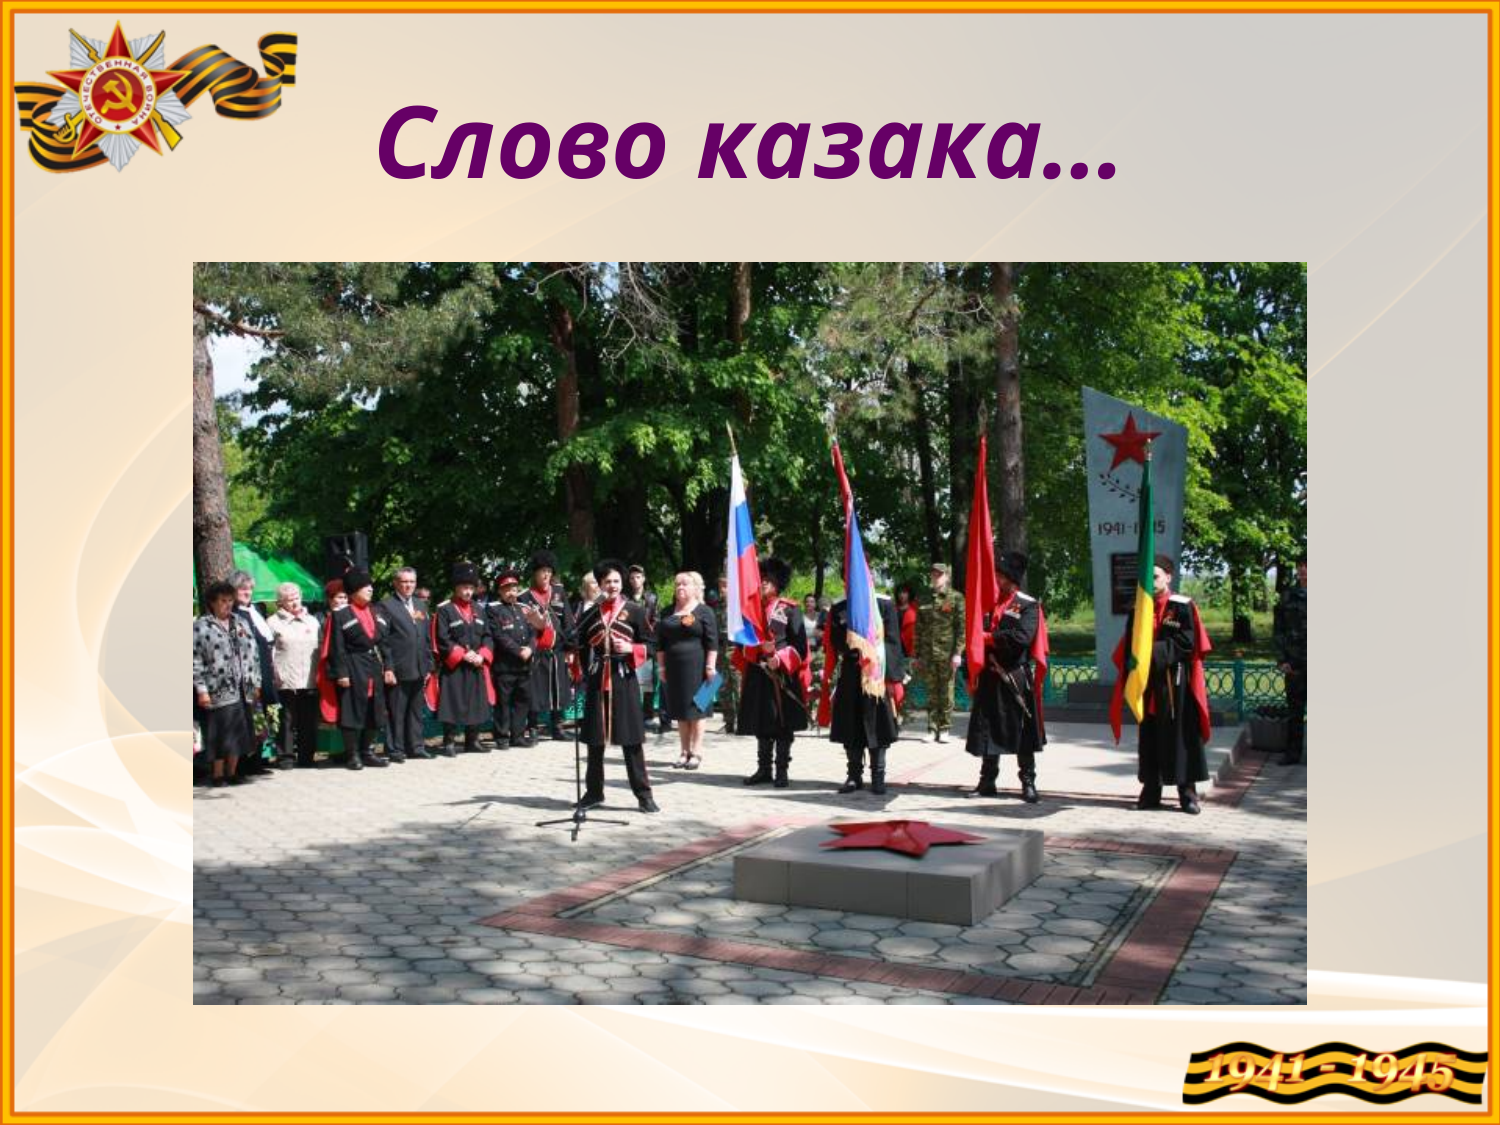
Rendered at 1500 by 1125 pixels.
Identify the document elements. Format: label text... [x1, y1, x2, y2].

title Слово казака… [74, 44, 1426, 233]
picture [0, 0, 1500, 1125]
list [192, 262, 1307, 1006]
